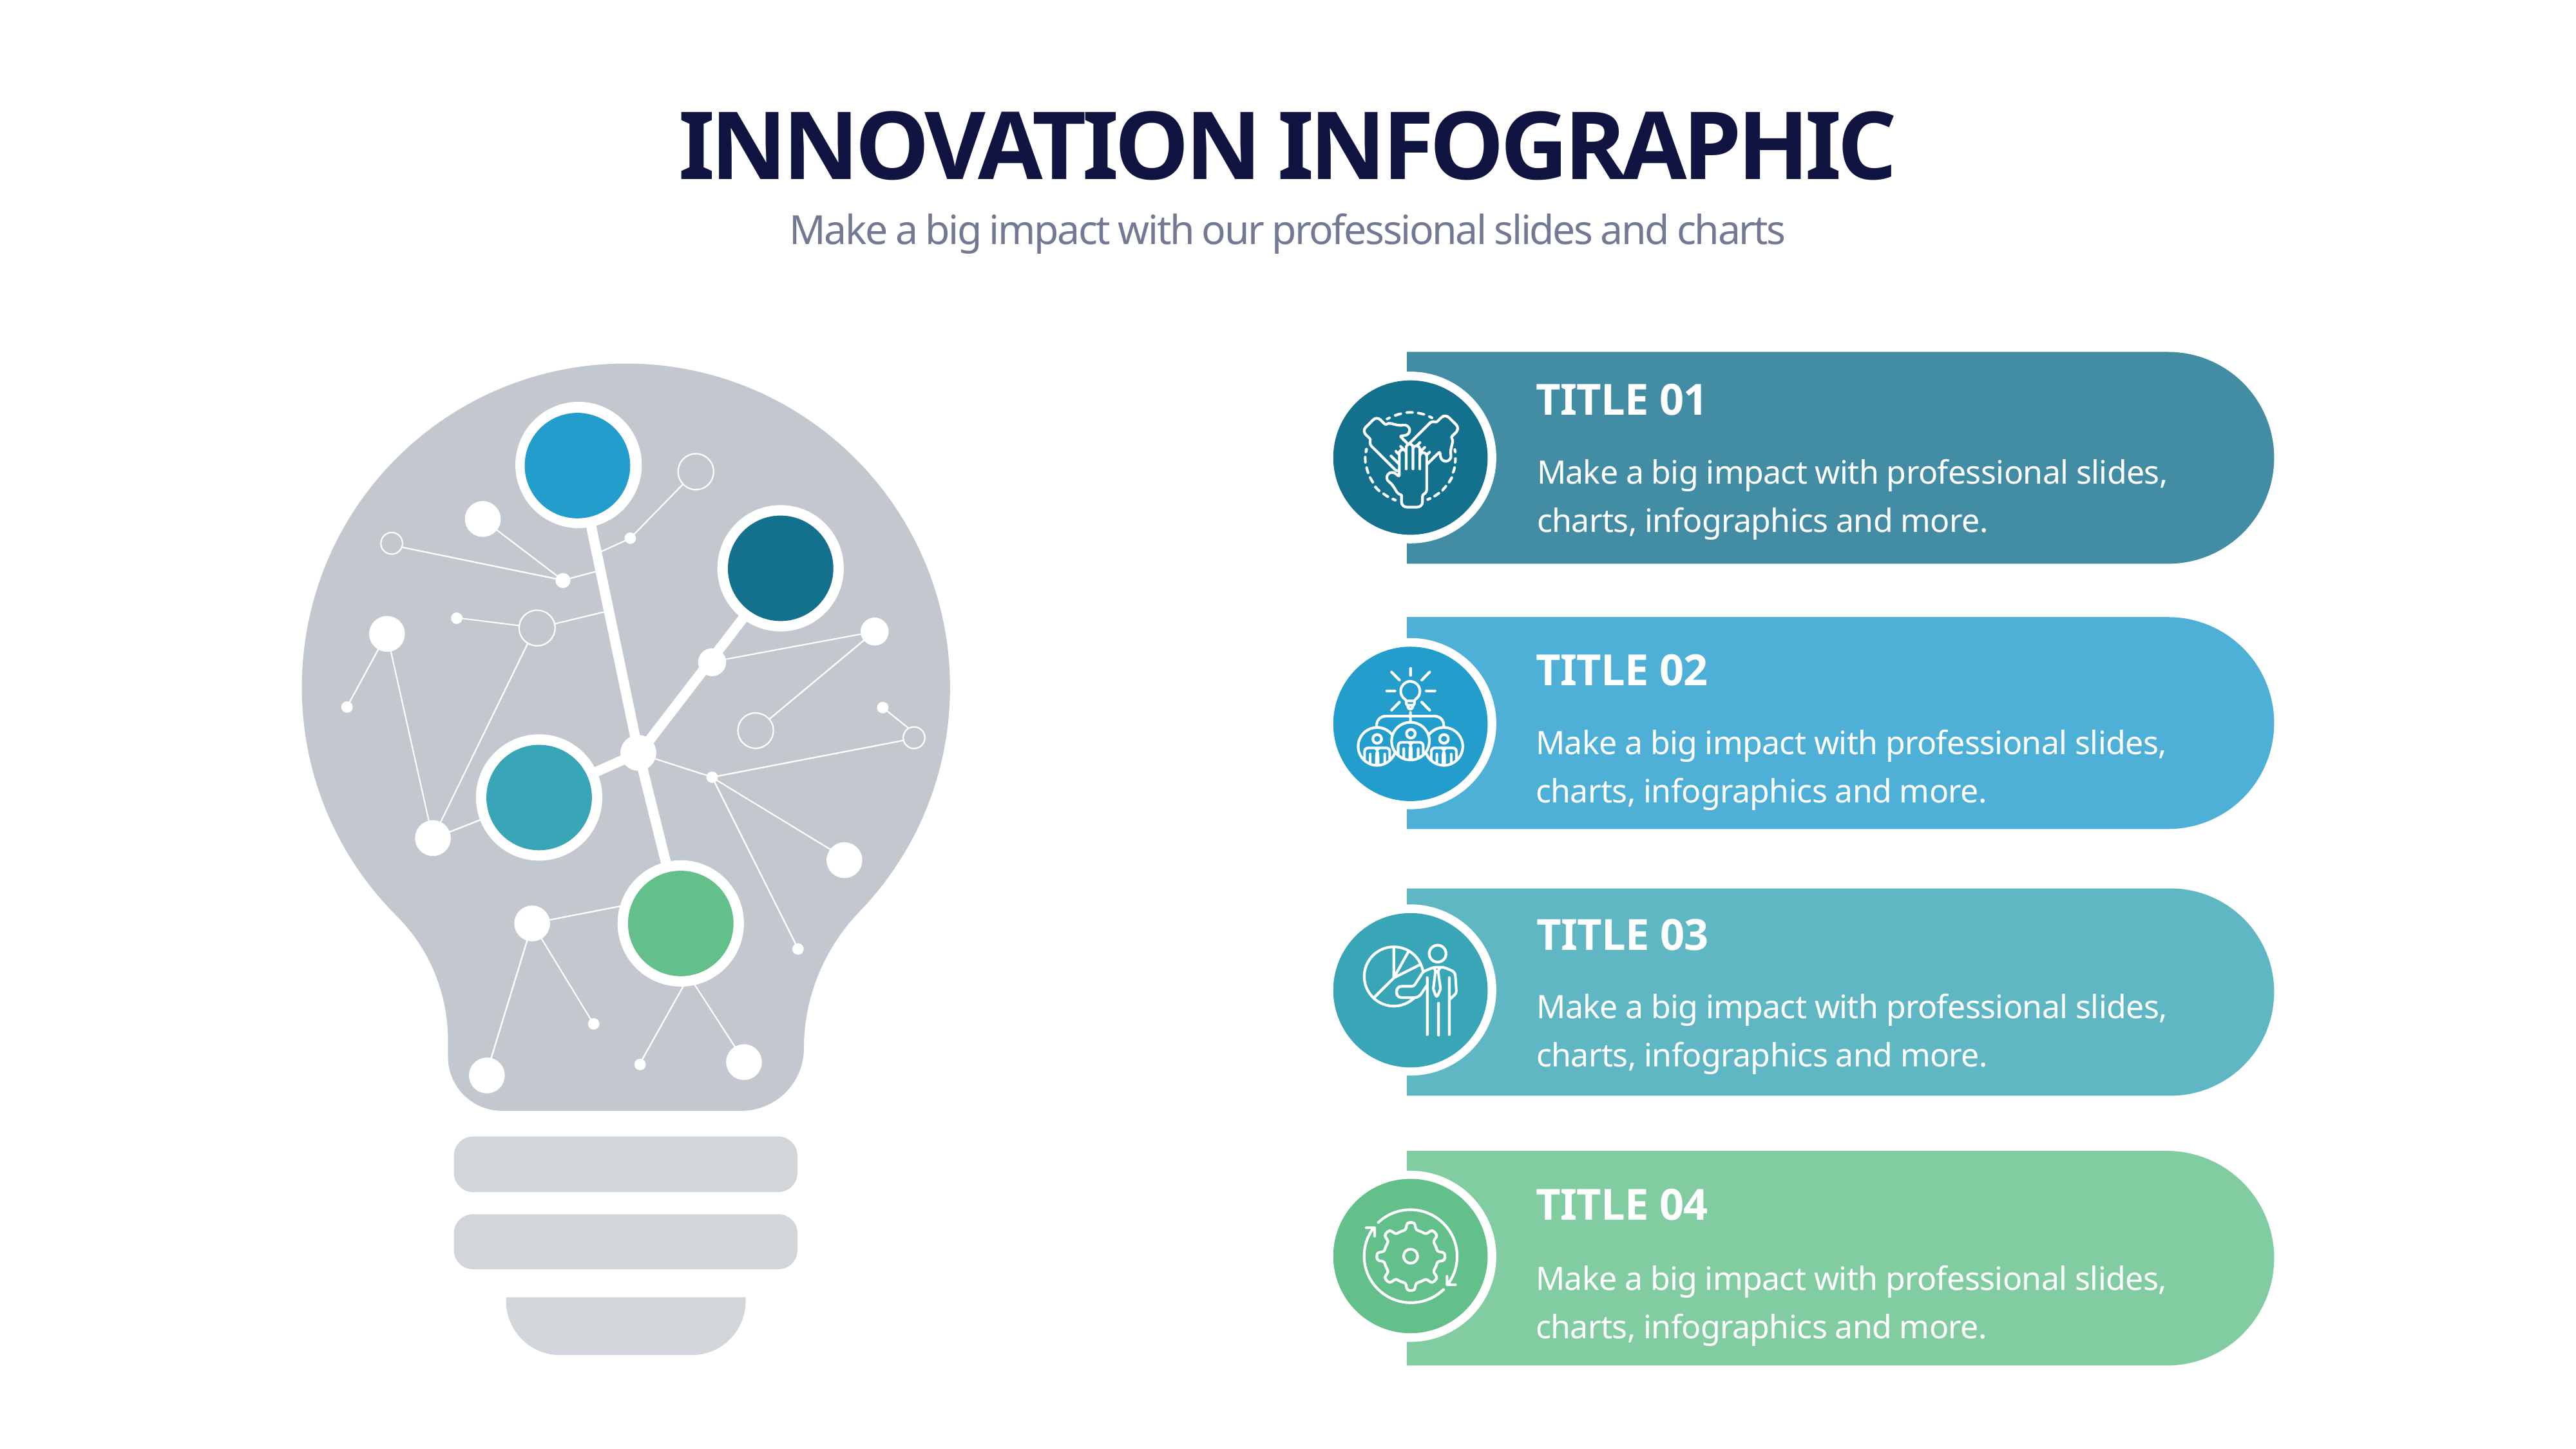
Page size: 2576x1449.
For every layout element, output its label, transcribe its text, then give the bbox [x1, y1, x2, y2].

text_box [1406, 1150, 2275, 1367]
text_box Make a big impact with professional slides, charts, infographics and more. [1526, 1243, 2243, 1350]
text_box [473, 363, 778, 401]
text_box [453, 1214, 797, 1269]
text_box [341, 401, 926, 1094]
text_box [1405, 411, 1414, 414]
text_box [1362, 1226, 1445, 1304]
text_box [1420, 670, 1431, 682]
text_box [1393, 412, 1402, 417]
text_box [1324, 1170, 1496, 1342]
text_box [1375, 1221, 1447, 1292]
text_box INNOVATION INFOGRAPHIC [160, 80, 2416, 199]
text_box [1427, 943, 1447, 963]
text_box [1390, 670, 1401, 682]
text_box [1436, 1001, 1440, 1037]
text_box [1377, 1208, 1459, 1286]
text_box [1362, 945, 1458, 1036]
text_box Make a big impact with our professional slides and charts [160, 199, 2416, 258]
text_box [1362, 414, 1460, 509]
text_box [1409, 667, 1412, 677]
text_box [1324, 638, 1496, 810]
text_box [926, 565, 950, 810]
text_box Make a big impact with professional slides, charts, infographics and more. [1526, 708, 2243, 814]
text_box TITLE 02 [1526, 638, 2243, 699]
text_box [1324, 372, 1496, 544]
text_box [1333, 913, 1488, 1068]
text_box [1333, 380, 1488, 535]
text_box [1333, 647, 1488, 801]
text_box [1333, 1179, 1488, 1334]
text_box [301, 533, 341, 842]
text_box [1324, 904, 1496, 1076]
text_box [462, 1094, 785, 1111]
text_box [1406, 351, 2275, 565]
text_box [1406, 887, 2275, 1097]
text_box TITLE 03 [1527, 902, 2243, 964]
text_box [1357, 679, 1464, 767]
text_box Make a big impact with professional slides, charts, infographics and more. [1527, 971, 2243, 1078]
text_box Make a big impact with professional slides, charts, infographics and more. [1527, 437, 2243, 544]
text_box TITLE 01 [1526, 367, 2242, 429]
text_box TITLE 04 [1526, 1172, 2243, 1233]
text_box [506, 1297, 746, 1356]
text_box [1417, 412, 1426, 416]
text_box [1406, 616, 2275, 830]
text_box [453, 1136, 797, 1193]
